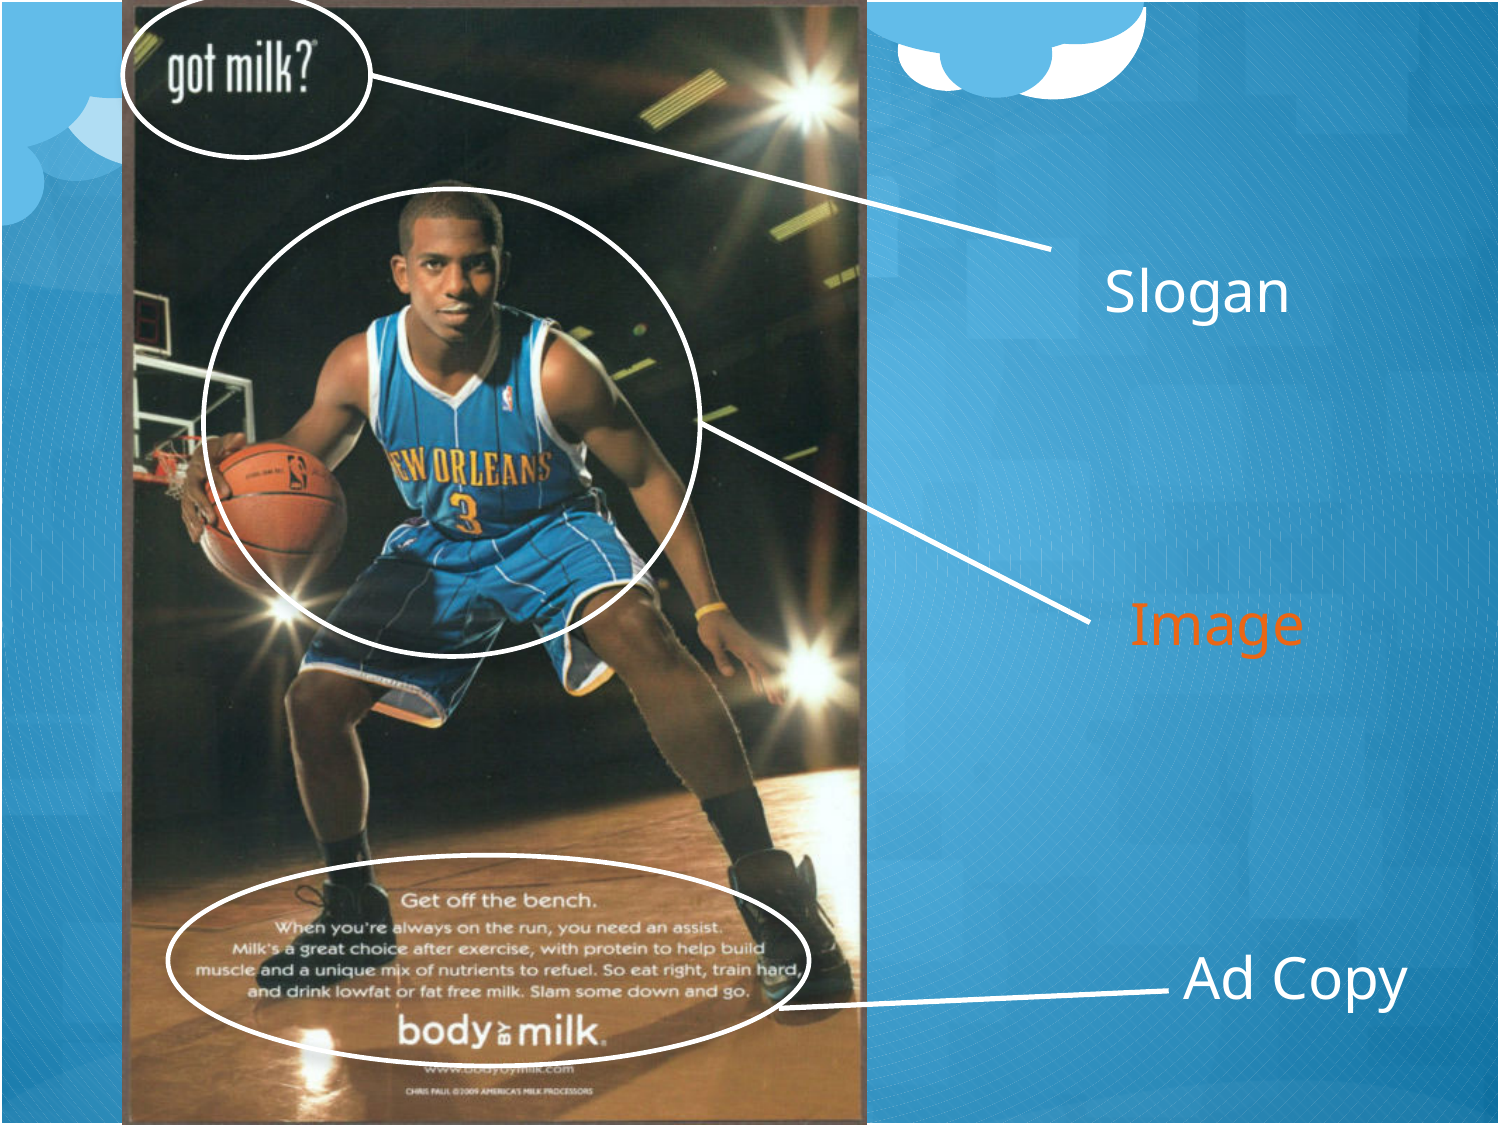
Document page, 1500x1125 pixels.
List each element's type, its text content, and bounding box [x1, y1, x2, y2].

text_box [778, 990, 1170, 1009]
text_box Slogan [1090, 247, 1403, 332]
text_box Image [1115, 579, 1428, 665]
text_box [370, 74, 1052, 250]
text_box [699, 422, 1091, 623]
picture [2, 0, 1498, 1125]
text_box Ad Copy [1168, 934, 1481, 1019]
